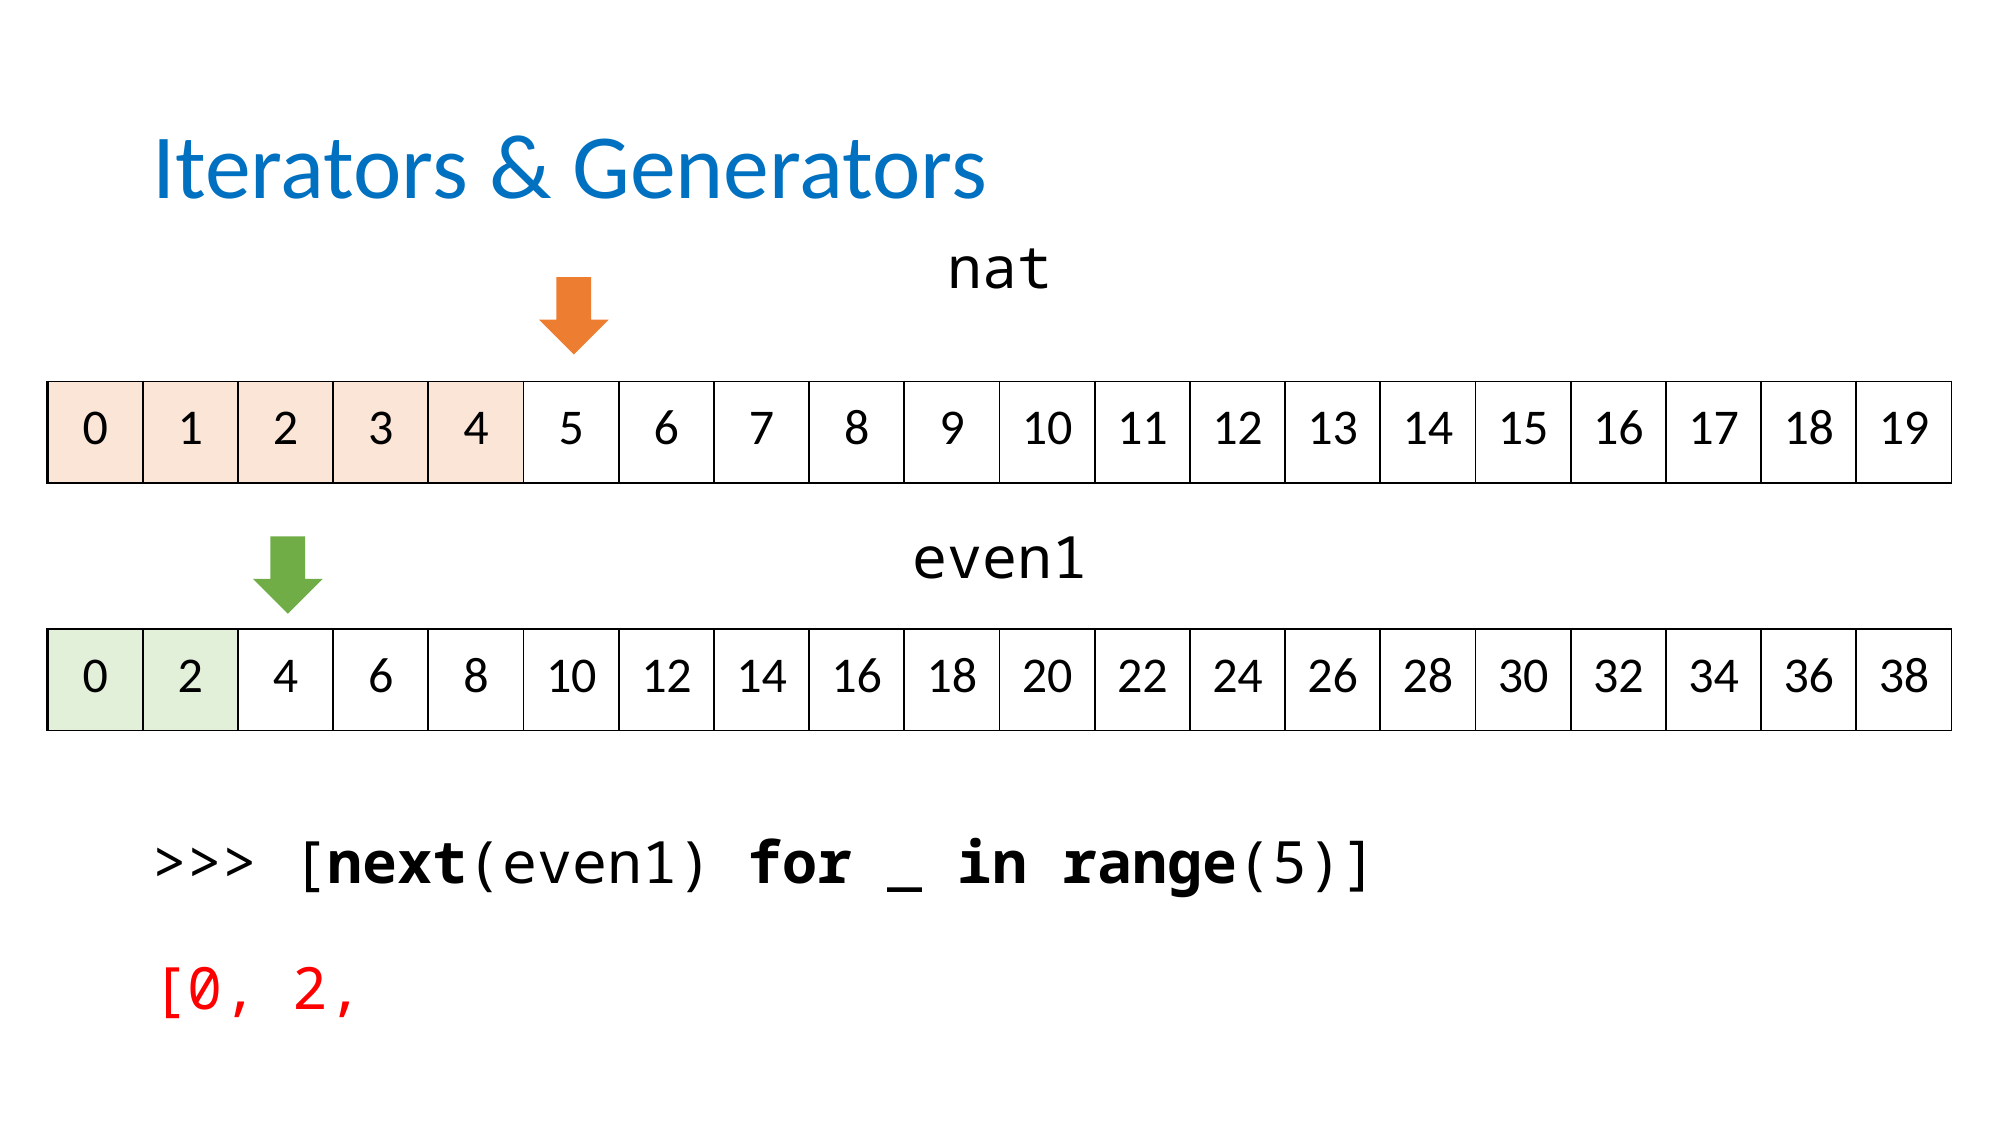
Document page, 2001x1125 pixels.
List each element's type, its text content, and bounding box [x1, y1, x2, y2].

text_box [253, 536, 323, 614]
table_header 17 [1667, 382, 1760, 482]
table_header 16 [1572, 382, 1665, 482]
table_header 12 [620, 630, 713, 730]
text_box even1 [897, 512, 1103, 598]
table_header 6 [620, 382, 713, 482]
table_header 3 [334, 382, 427, 482]
table_header 4 [429, 382, 523, 482]
table_header 32 [1572, 630, 1665, 730]
table_header 14 [1381, 382, 1475, 482]
table_header 12 [1191, 382, 1284, 482]
table_header 14 [715, 630, 808, 730]
table_header 10 [1000, 382, 1094, 482]
text_box [539, 277, 609, 355]
table_header 20 [1000, 630, 1094, 730]
table_header 18 [905, 630, 999, 730]
table_header 4 [239, 630, 332, 730]
table_header 19 [1857, 382, 1951, 482]
table_header 0 [49, 382, 142, 482]
table_header 11 [1096, 382, 1189, 482]
table_header 1 [144, 382, 237, 482]
table_header 28 [1381, 630, 1475, 730]
table_header 38 [1857, 630, 1951, 730]
text_box nat [932, 222, 1068, 308]
table_header 30 [1476, 630, 1570, 730]
table_header 10 [524, 630, 618, 730]
table_header 34 [1667, 630, 1760, 730]
text_box >>> [next(even1) for _ in range(5)] [0, 2, [137, 782, 1863, 1066]
title Iterators & Generators [137, 59, 1863, 278]
table_header 16 [810, 630, 903, 730]
table_header 22 [1096, 630, 1189, 730]
table_header 0 [49, 630, 142, 730]
table_header 9 [905, 382, 999, 482]
table_header 8 [429, 630, 523, 730]
table_header 7 [715, 382, 808, 482]
table_header 18 [1762, 382, 1855, 482]
table_header 24 [1191, 630, 1284, 730]
table_header 8 [810, 382, 903, 482]
table_header 26 [1286, 630, 1379, 730]
table_header 36 [1762, 630, 1855, 730]
table_header 2 [239, 382, 332, 482]
table_header 6 [334, 630, 427, 730]
table_header 5 [524, 382, 618, 482]
table_header 15 [1476, 382, 1570, 482]
table_header 2 [144, 630, 237, 730]
table_header 13 [1286, 382, 1379, 482]
